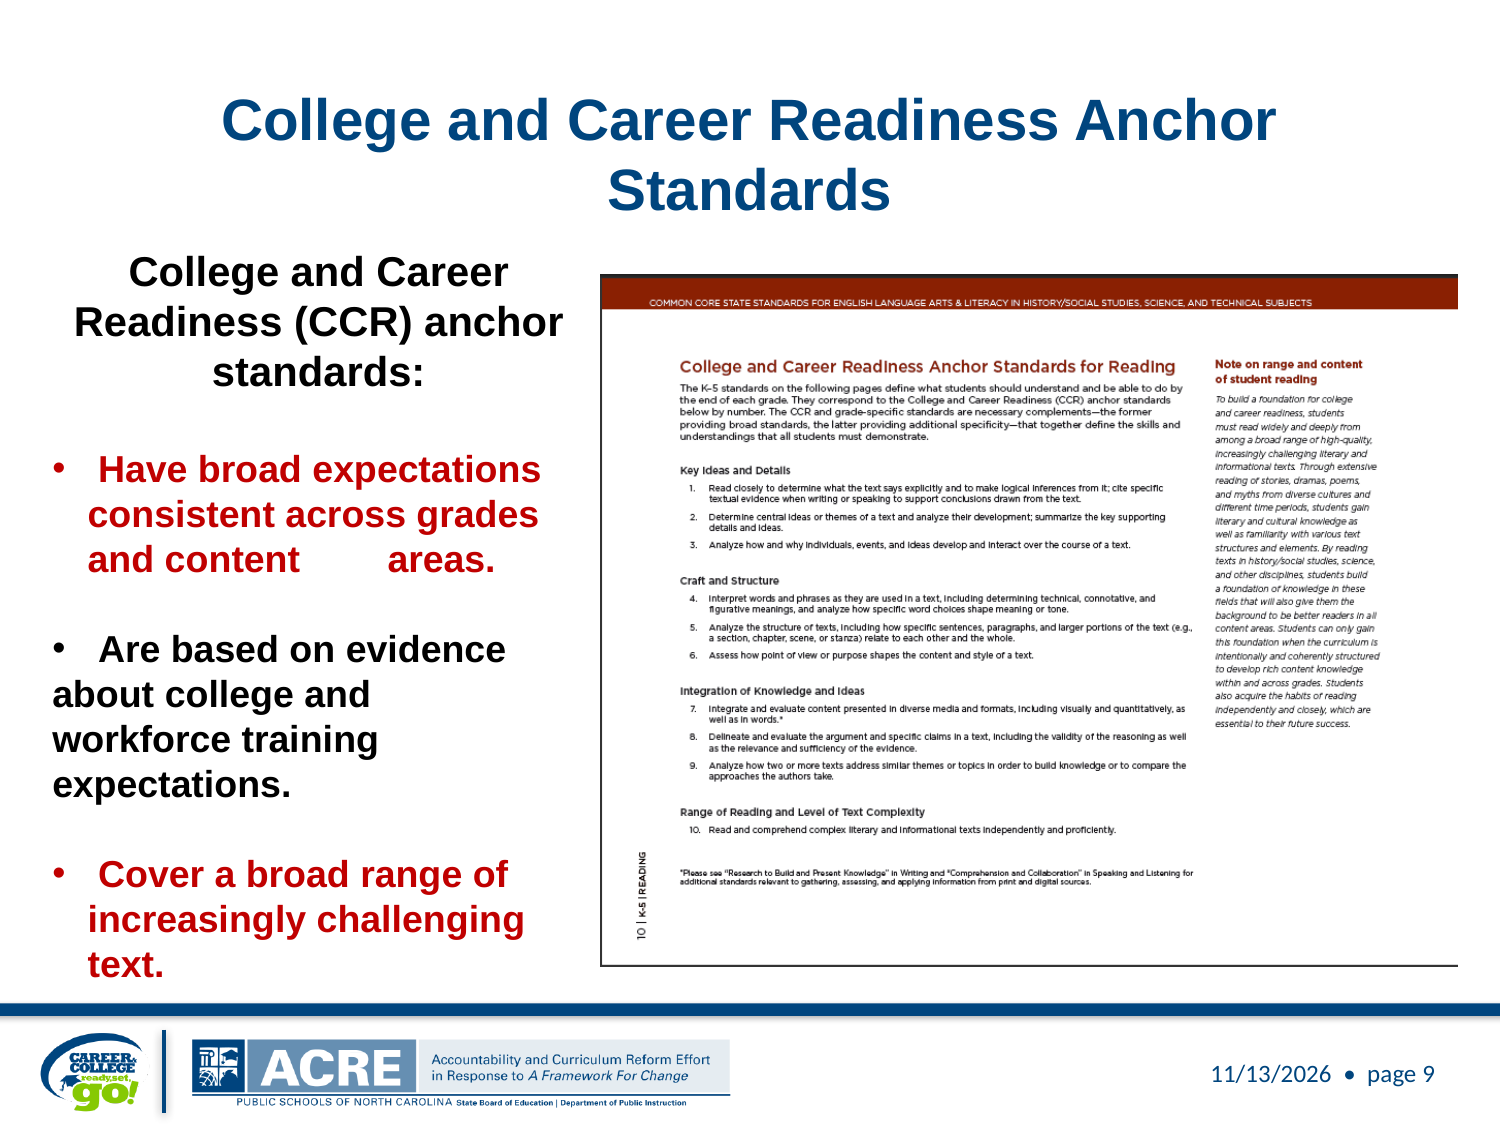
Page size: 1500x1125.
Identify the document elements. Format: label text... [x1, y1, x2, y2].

picture [37, 1029, 152, 1115]
picture [174, 1017, 744, 1125]
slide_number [1137, 1042, 1450, 1103]
text_box College and Career Readiness (CCR) anchor standards: Have broad expectations consistent across grades and content areas. Are based on evidence about college and workforce training expectations. Cover a broad range of increasingly challenging text. [37, 237, 600, 993]
picture [599, 274, 1458, 968]
title College and Career Readiness Anchor Standards [74, 74, 1426, 226]
